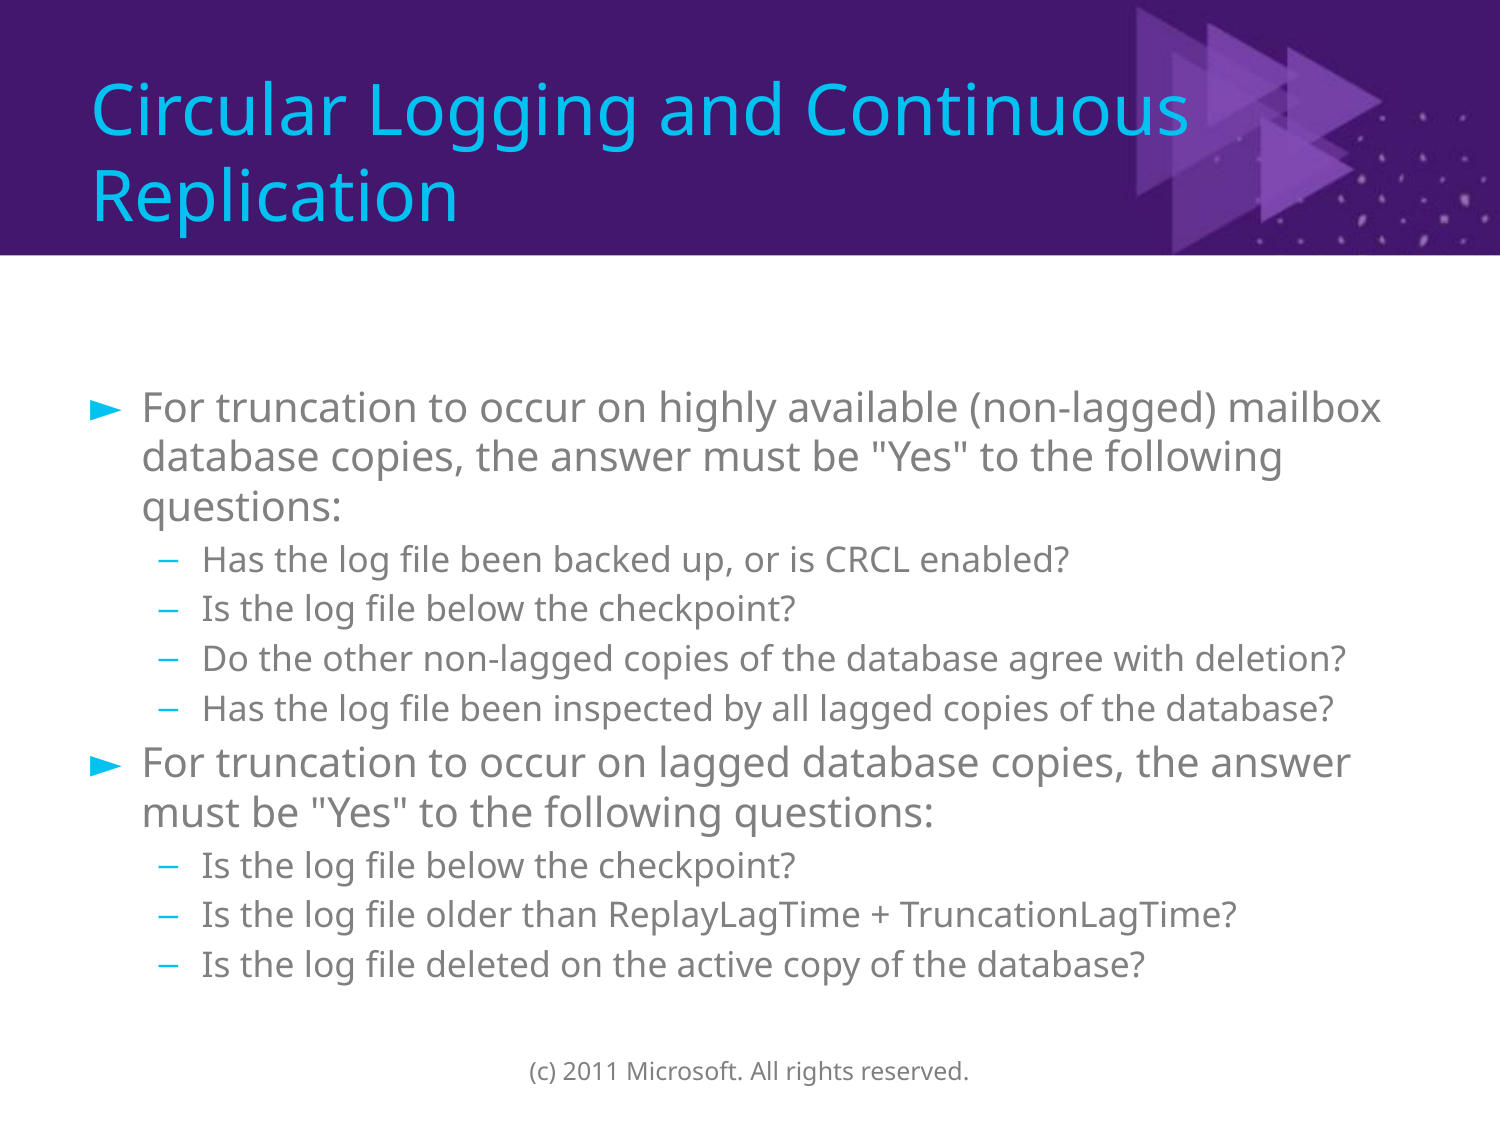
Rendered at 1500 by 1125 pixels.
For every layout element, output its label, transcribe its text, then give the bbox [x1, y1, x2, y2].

footer (c) 2011 Microsoft. All rights reserved. [512, 1042, 988, 1103]
picture [0, 0, 1500, 255]
list For truncation to occur on highly available (non-lagged) mailbox database copies, the answer must be "Yes" to the following questions: Has the log file been backed up, or is CRCL enabled? Is the log file below the checkpoint? Do the other non-lagged copies of the database agree with deletion? Has the log file been inspected by all lagged copies of the database? For truncation to occur on lagged database copies, the answer must be "Yes" to the following questions: Is the log file below the checkpoint? Is the log file older than ReplayLagTime + TruncationLagTime? Is the log file deleted on the active copy of the database? [75, 373, 1425, 1005]
title Circular Logging and Continuous Replication [75, 56, 1425, 244]
